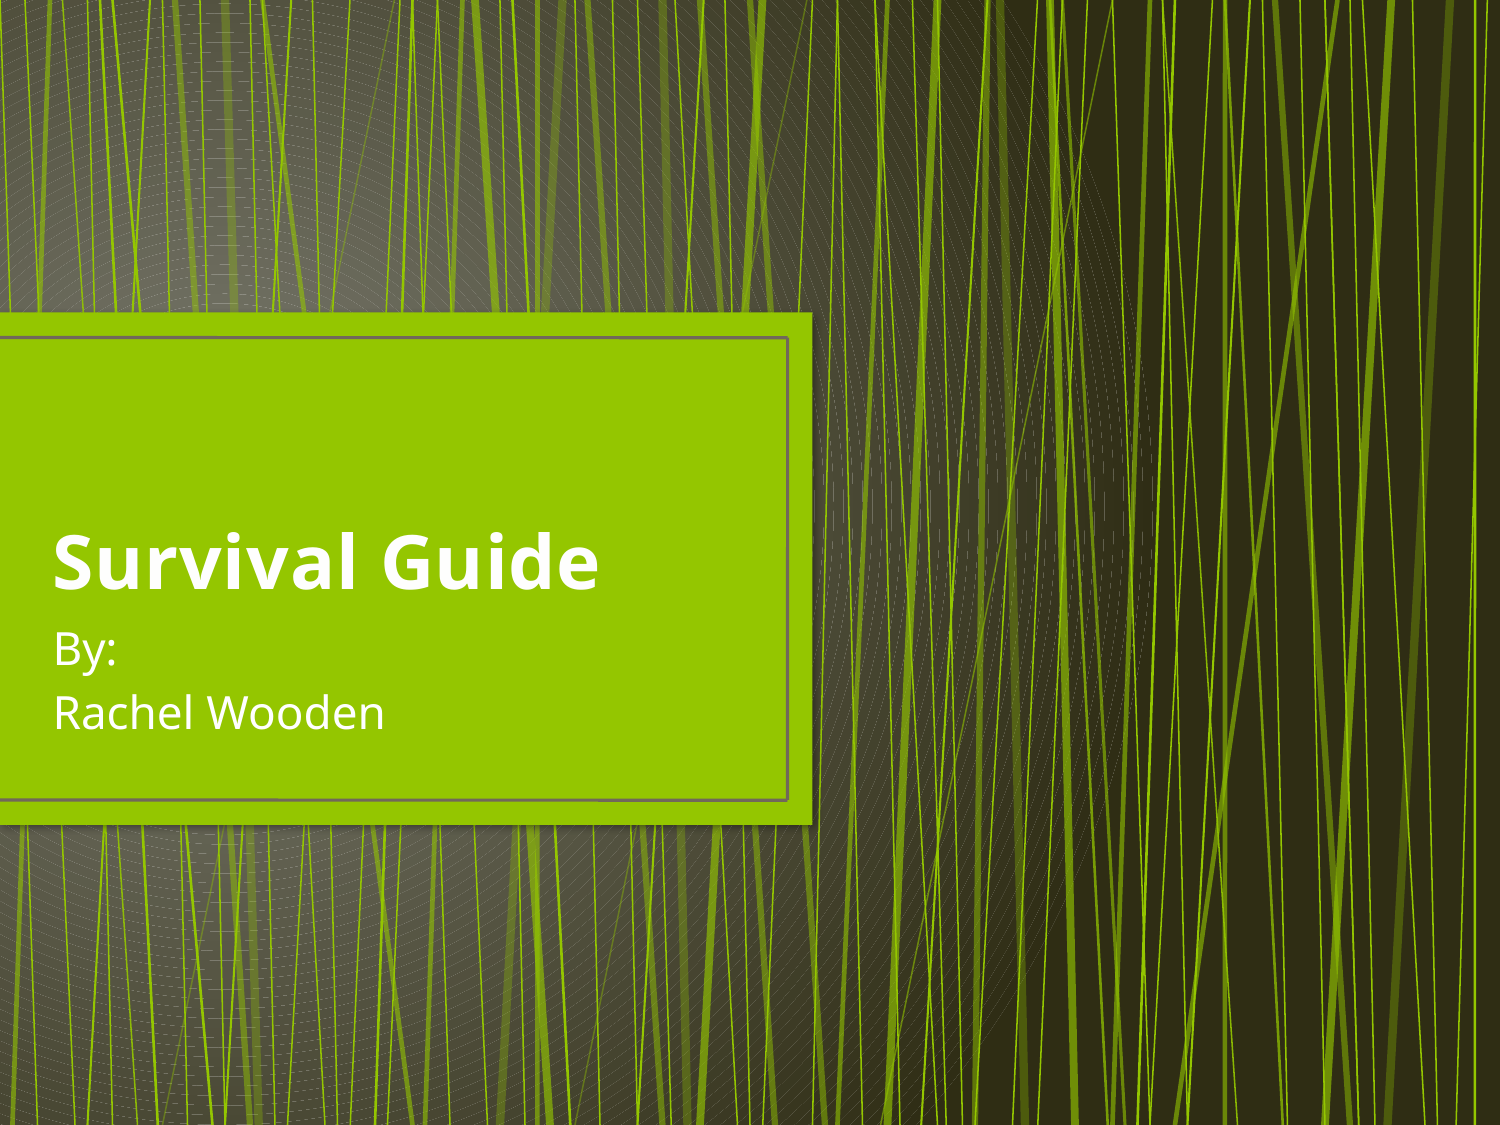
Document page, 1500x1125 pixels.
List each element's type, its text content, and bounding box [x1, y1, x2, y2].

title Survival Guide [37, 349, 763, 612]
subtitle By: Rachel Wooden [37, 612, 763, 788]
